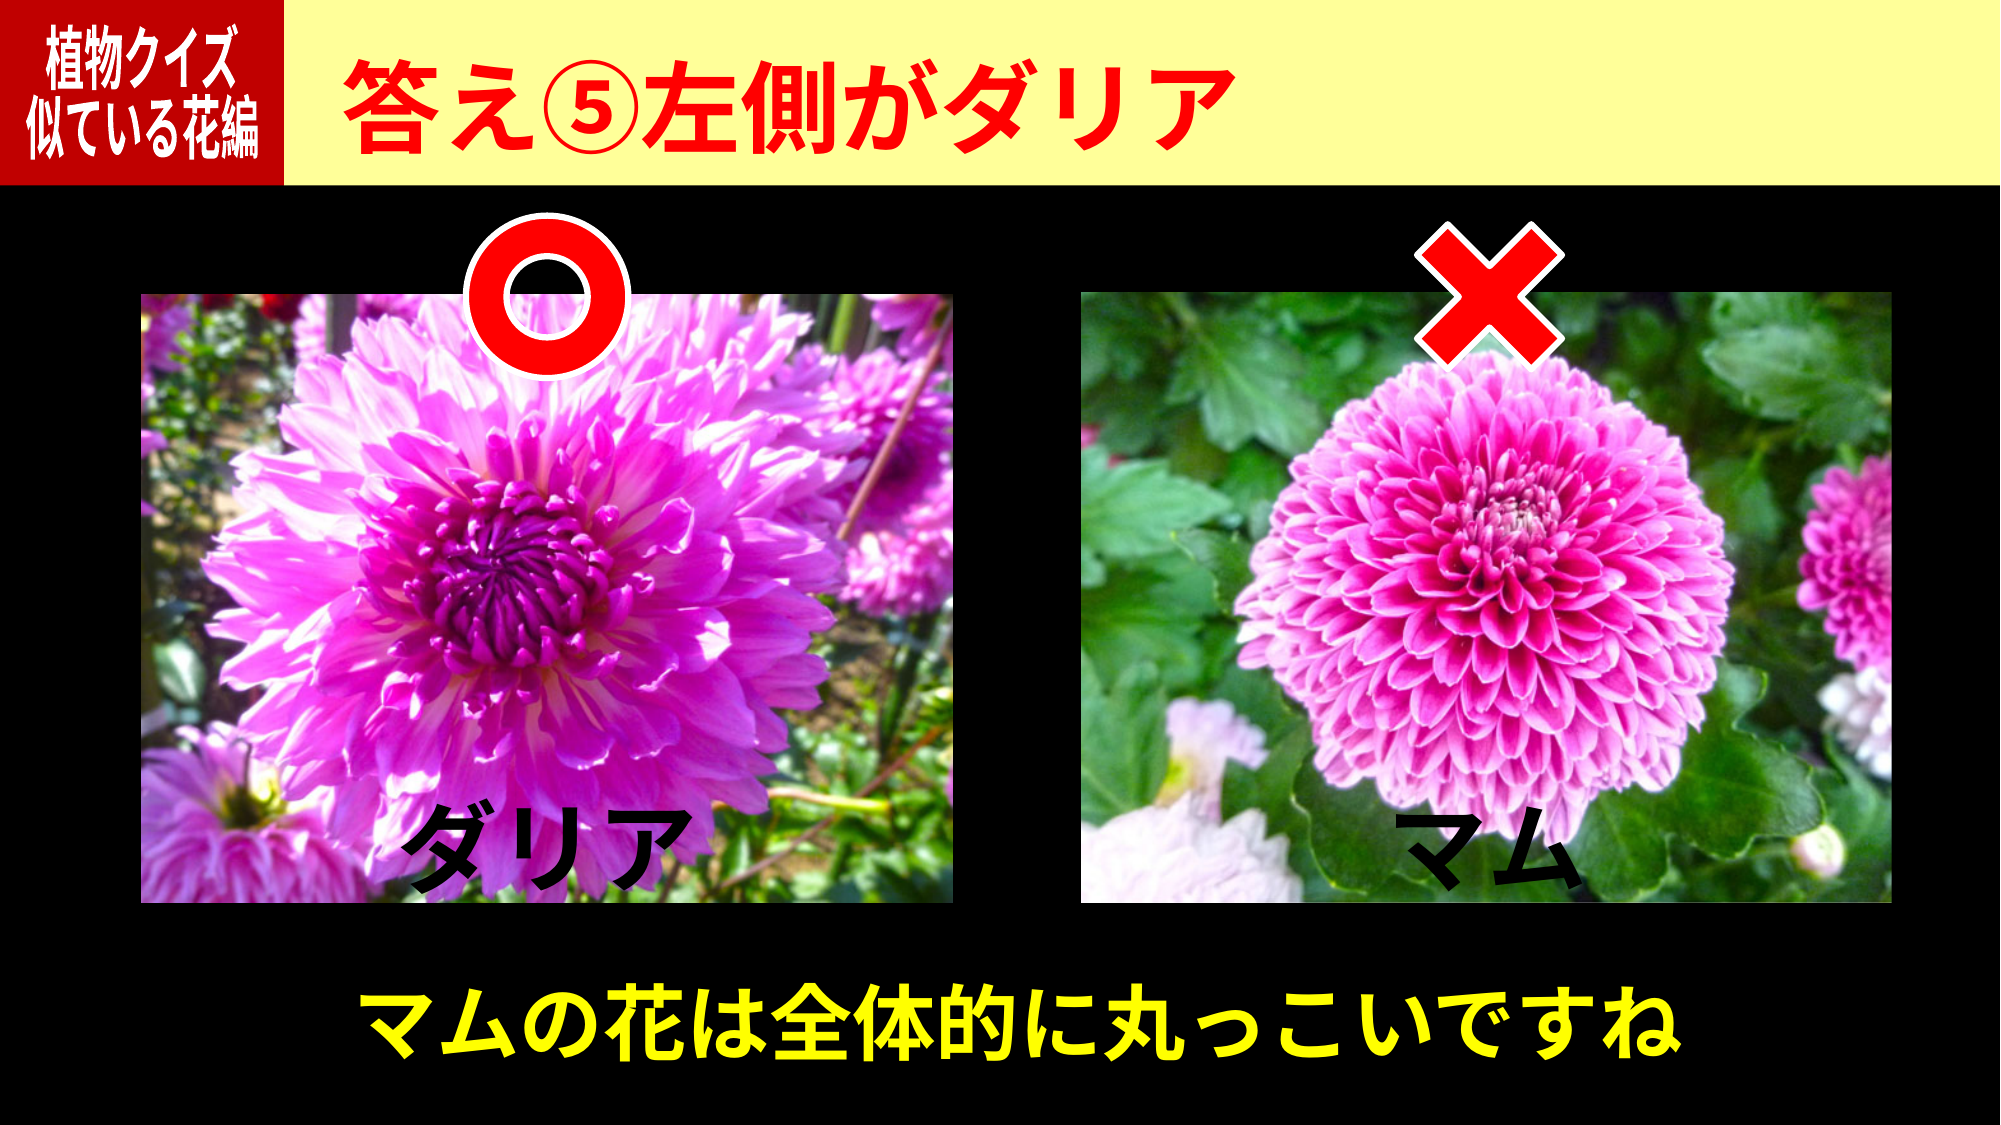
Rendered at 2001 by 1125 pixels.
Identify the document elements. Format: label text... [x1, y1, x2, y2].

text_box [466, 215, 629, 292]
picture [1080, 292, 1892, 903]
text_box [1417, 224, 1563, 290]
text_box マムの花は全体的に丸っこいですね [338, 964, 1698, 1079]
text_box 答え⑤左側がダリア [326, 38, 1256, 173]
picture [141, 294, 953, 903]
